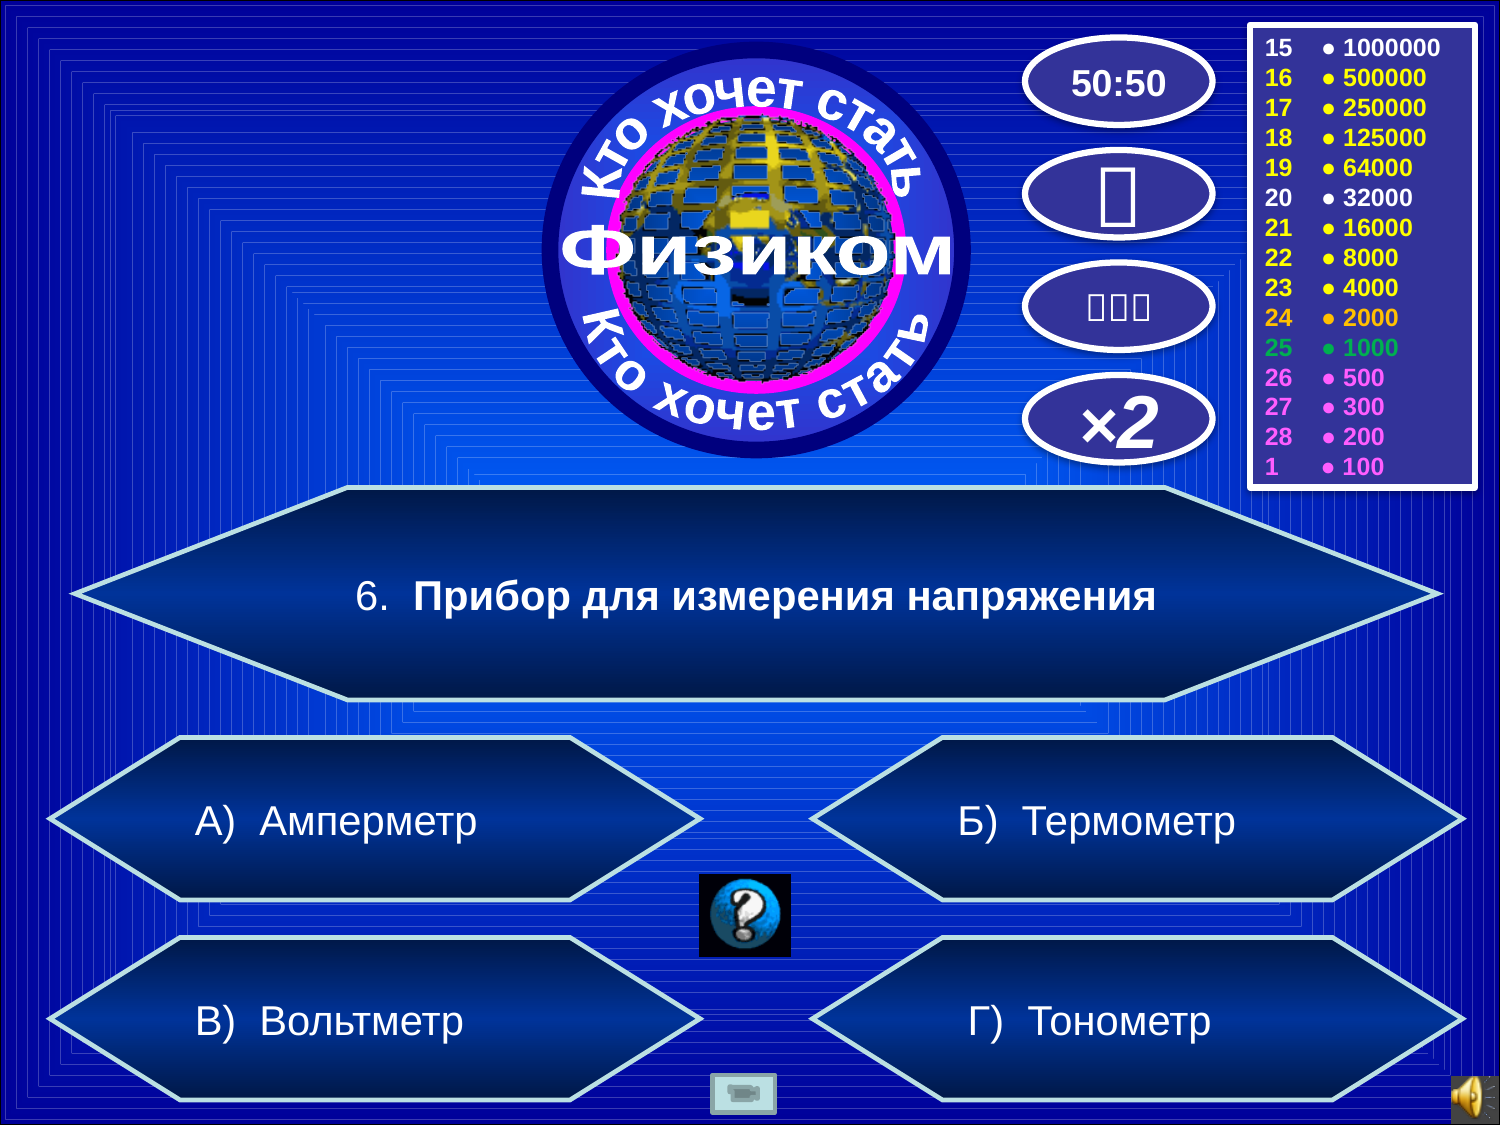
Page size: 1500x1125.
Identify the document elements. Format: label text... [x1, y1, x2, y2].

text_box Г) Тонометр [812, 937, 1463, 1100]
text_box [615, 396, 898, 451]
picture [612, 112, 901, 388]
text_box 50:50 [1021, 34, 1216, 129]
text_box 6. Прибор для измерения напряжения [74, 487, 1438, 700]
text_box Б) Термометр [812, 737, 1463, 900]
text_box [0, 1, 1500, 1125]
text_box  [1021, 259, 1216, 354]
text_box ×2 [1021, 371, 1216, 466]
text_box [710, 1073, 777, 1115]
picture [1449, 1074, 1500, 1125]
text_box [549, 49, 963, 391]
text_box  [1021, 146, 1216, 241]
text_box В) Вольтметр [50, 937, 701, 1100]
picture [699, 874, 791, 958]
text_box А) Амперметр [50, 737, 701, 900]
text_box ● 1000000 ● 500000 ● 250000 ● 125000 ● 64000 ● 32000 ● 16000 ● 8000 ● 4000 ● 2000 ● 1000 ● 500 ● 300 ● 200 1 ● 100 [1247, 22, 1478, 491]
